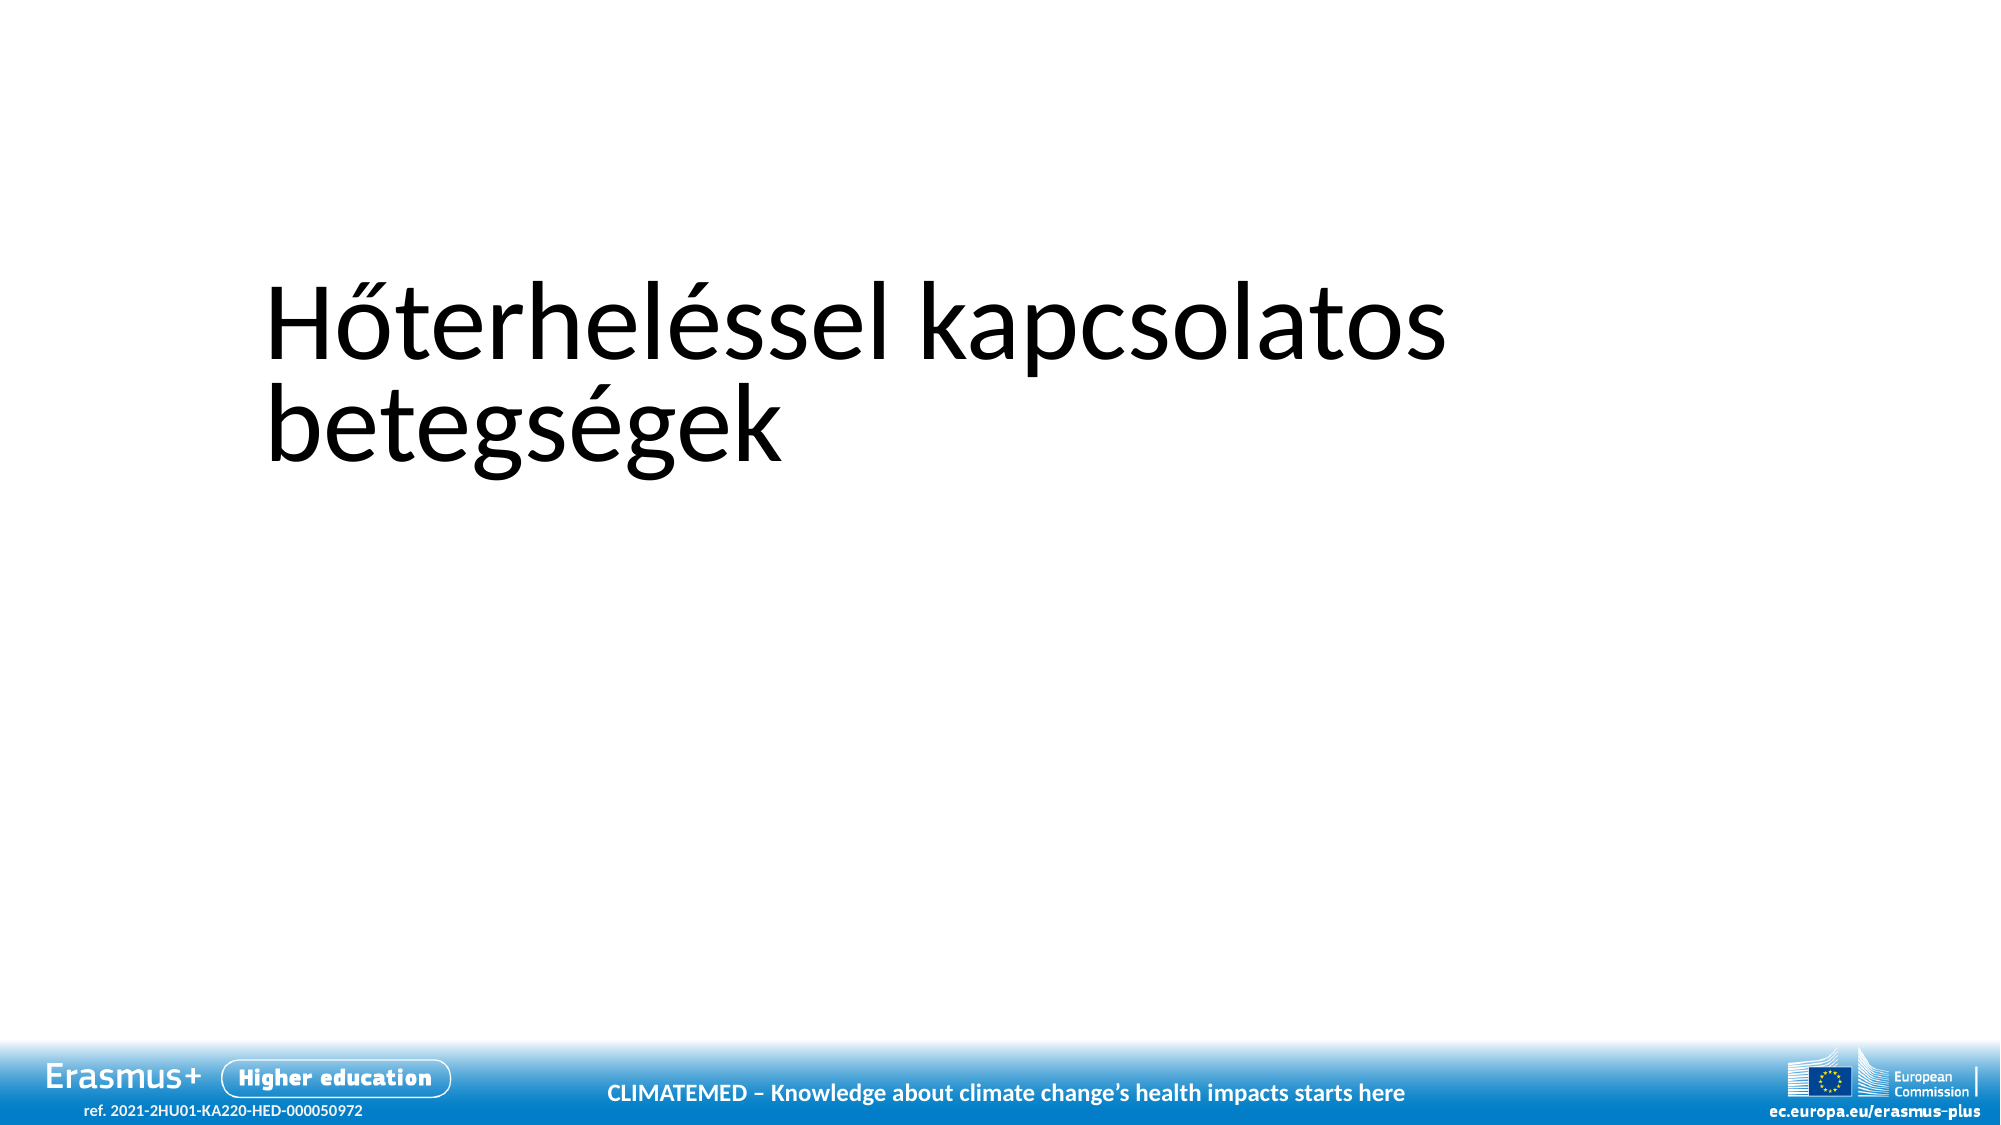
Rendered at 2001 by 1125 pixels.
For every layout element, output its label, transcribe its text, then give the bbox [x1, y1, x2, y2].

text_box Hőterheléssel kapcsolatos betegségek [249, 184, 1750, 576]
picture [0, 899, 2000, 1125]
